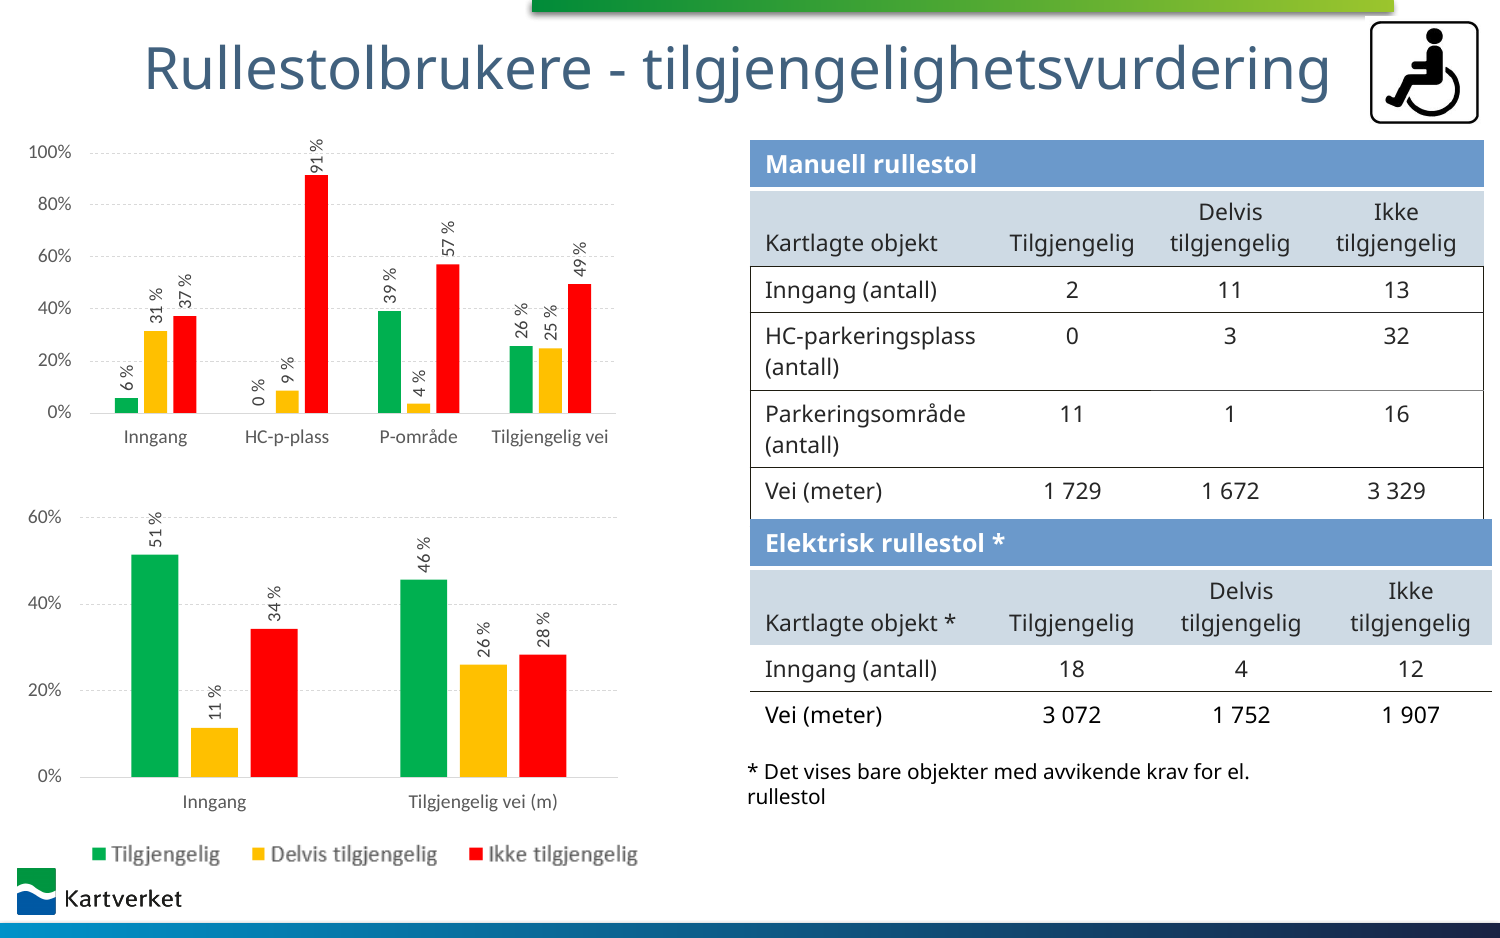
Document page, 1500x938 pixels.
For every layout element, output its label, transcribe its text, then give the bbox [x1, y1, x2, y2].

table_cell 3 072 [991, 692, 1153, 738]
table_cell Delvis tilgjengelig [1153, 570, 1330, 645]
text_box * Det vises bare objekter med avvikende krav for el. rullestol [732, 751, 1317, 816]
table_cell 1 752 [1153, 692, 1330, 738]
table_cell 12 [1330, 645, 1492, 691]
table_cell Tilgjengelig [994, 191, 1151, 266]
table_cell 16 [1310, 391, 1483, 467]
table_cell 3 [1151, 313, 1310, 390]
picture [20, 499, 630, 822]
table_cell 1 672 [1151, 468, 1310, 519]
table_cell Inngang (antall) [750, 645, 991, 691]
table_cell 32 [1310, 313, 1483, 390]
picture [86, 838, 643, 870]
table_cell 1 729 [994, 468, 1151, 519]
table_cell Vei (meter) [750, 692, 991, 738]
picture [1365, 16, 1484, 129]
table_cell Ikke tilgjengelig [1310, 191, 1484, 266]
table_cell 0 [994, 313, 1151, 390]
table_cell 1 907 [1330, 692, 1492, 738]
table_cell Tilgjengelig [991, 570, 1153, 645]
table_cell 2 [994, 267, 1151, 312]
table_cell Kartlagte objekt [750, 191, 994, 266]
table_cell Ikke tilgjengelig [1330, 570, 1492, 645]
table_cell 13 [1310, 267, 1483, 312]
table_header Manuell rullestol [750, 140, 1484, 187]
table_cell 4 [1153, 645, 1330, 691]
table_cell 1 [1151, 391, 1310, 467]
picture [20, 135, 629, 457]
table_cell Vei (meter) [751, 468, 994, 519]
table_cell 3 329 [1310, 468, 1483, 519]
table_cell Delvis tilgjengelig [1151, 191, 1310, 266]
table_cell Kartlagte objekt * [750, 570, 991, 645]
table_cell Parkeringsområde (antall) [751, 391, 994, 467]
table_cell HC-parkeringsplass (antall) [751, 313, 994, 390]
table_header Elektrisk rullestol * [750, 519, 1492, 566]
table_cell 18 [991, 645, 1153, 691]
text_box Rullestolbrukere - tilgjengelighetsvurdering [39, 12, 1348, 109]
table_cell Inngang (antall) [751, 267, 994, 312]
table_cell 11 [994, 391, 1151, 467]
table_cell 11 [1151, 267, 1310, 312]
